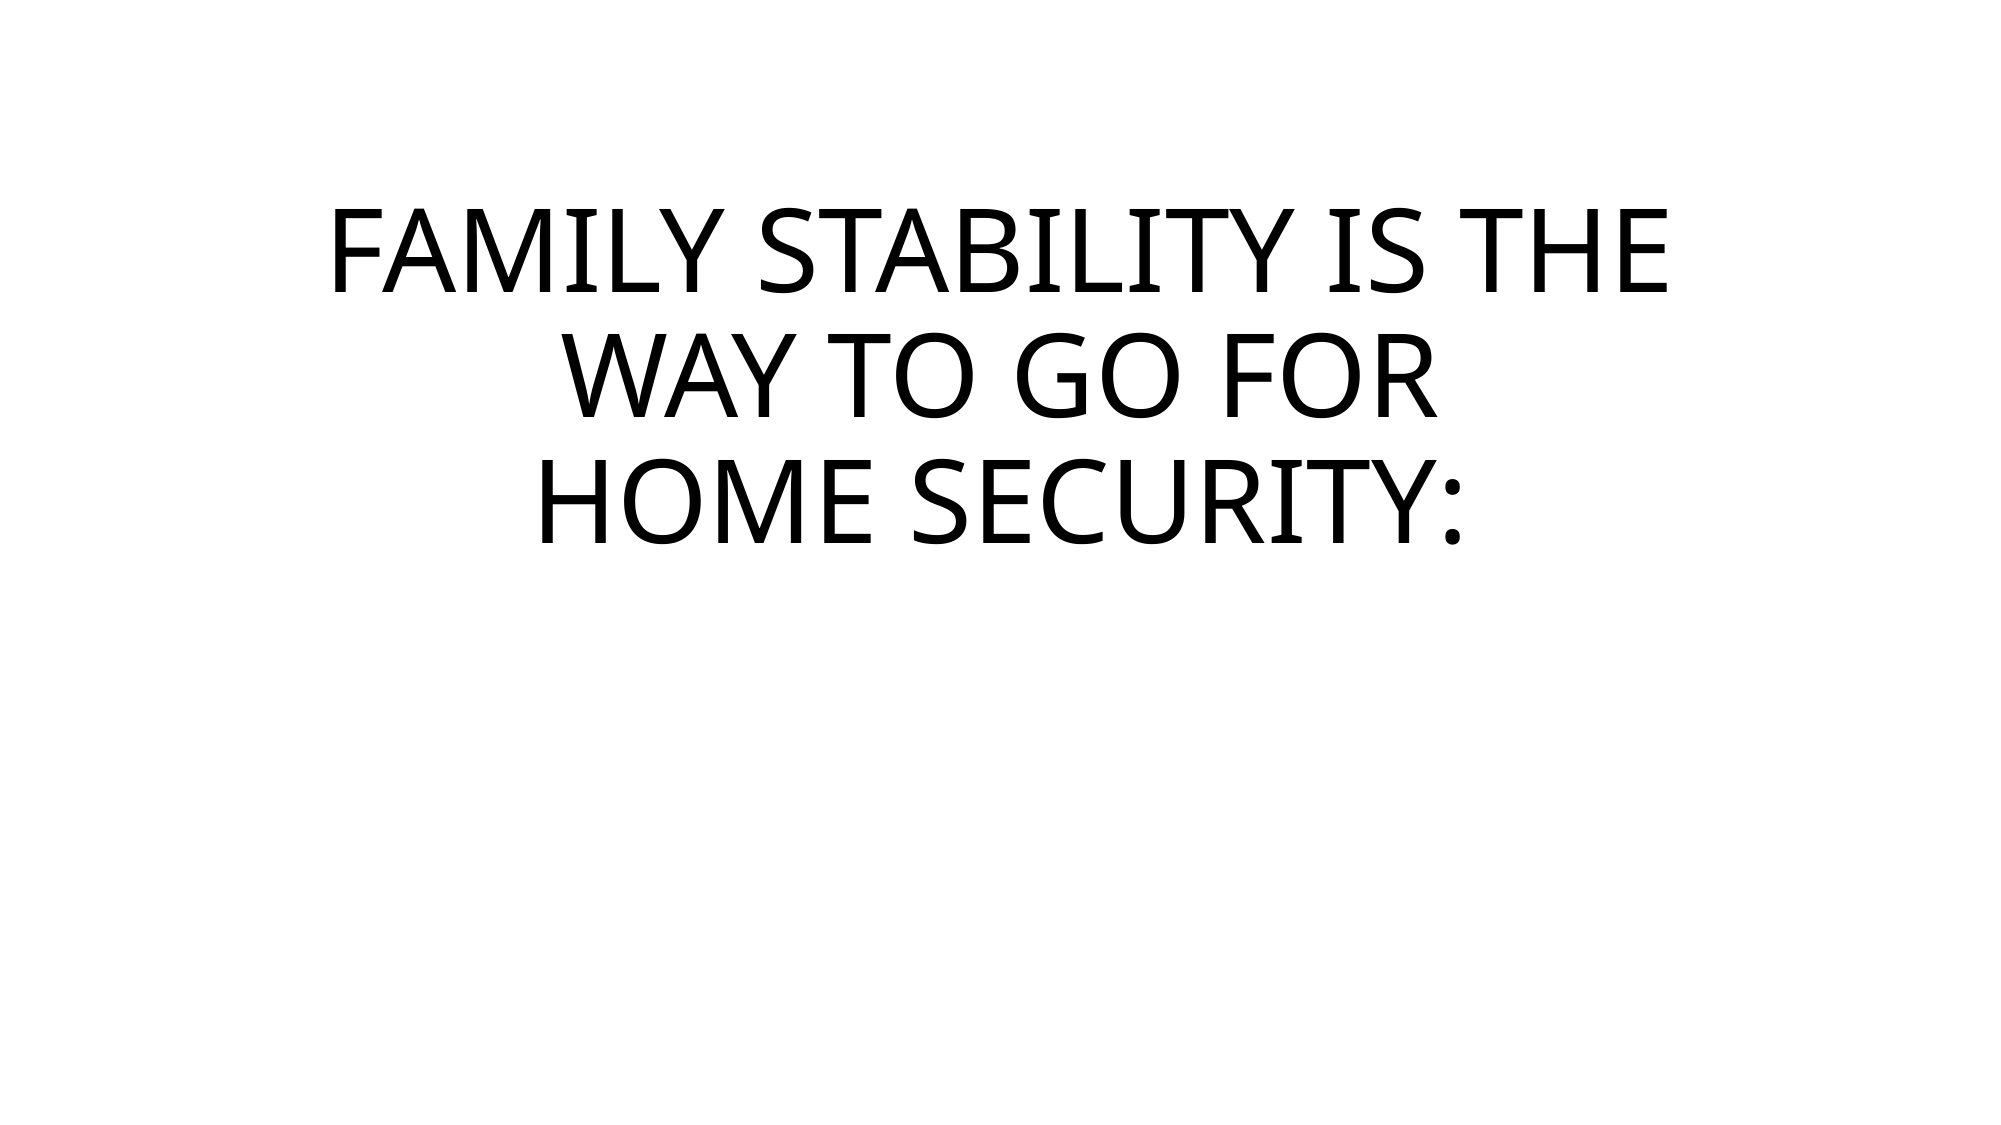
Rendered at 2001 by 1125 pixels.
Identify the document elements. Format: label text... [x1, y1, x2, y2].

title FAMILY STABILITY IS THE WAY TO GO FOR HOME SECURITY: [249, 184, 1750, 576]
